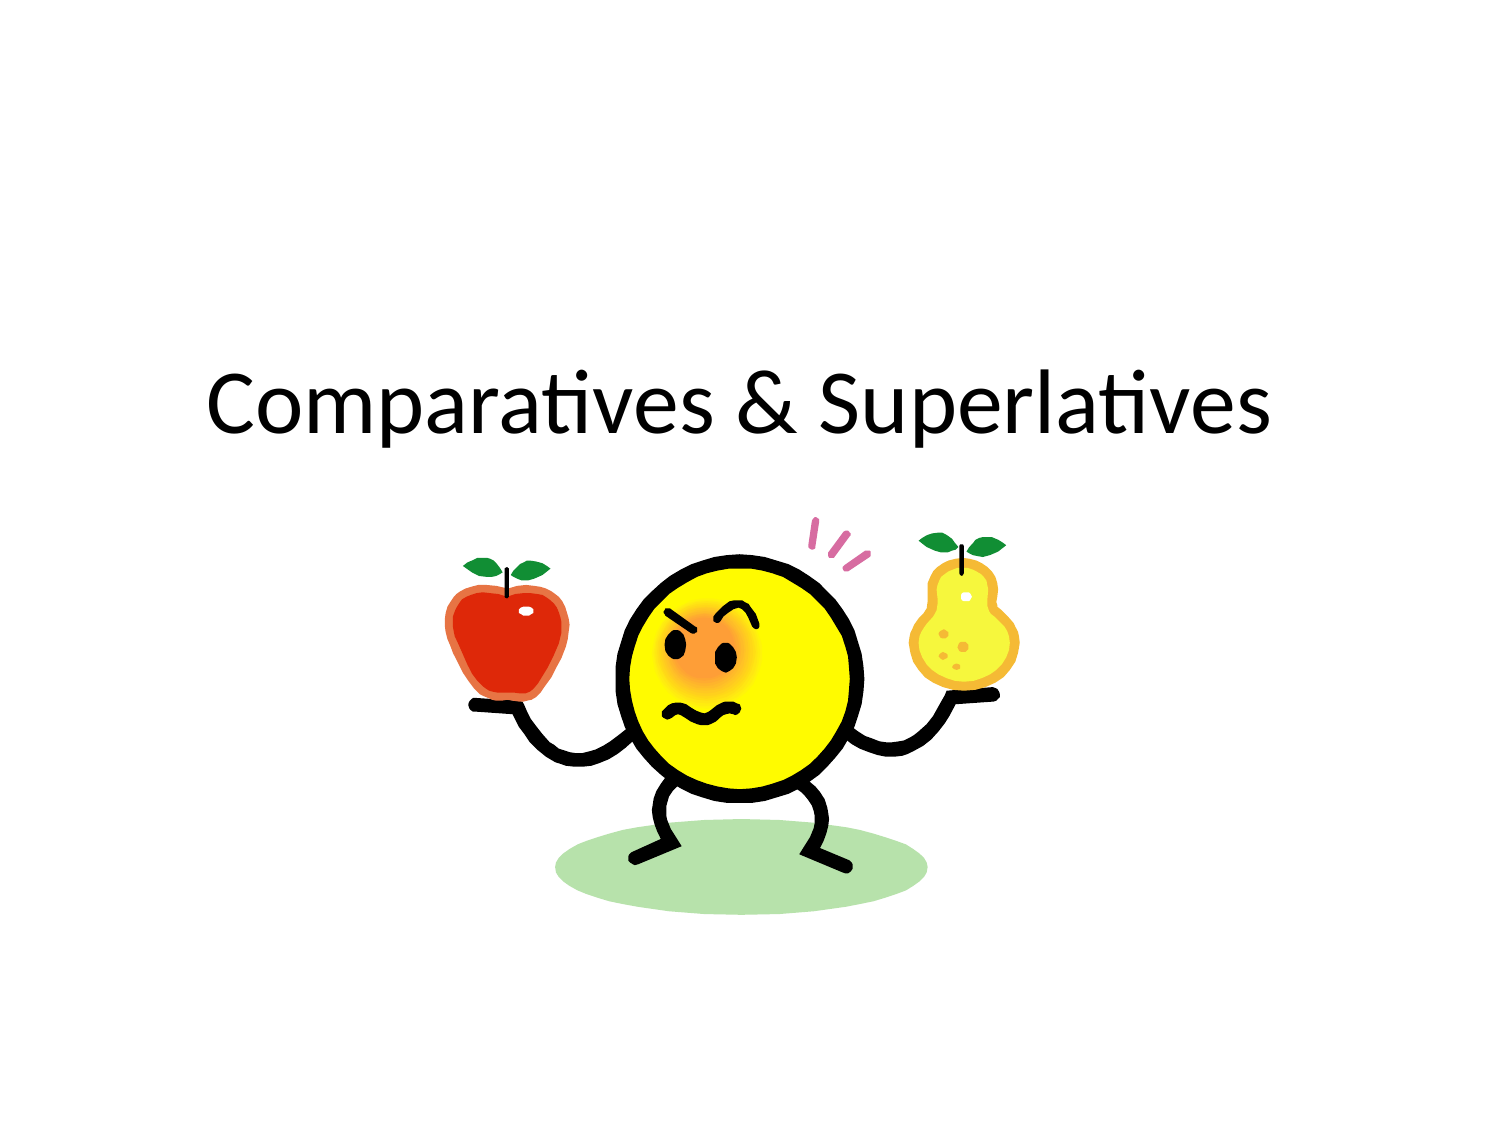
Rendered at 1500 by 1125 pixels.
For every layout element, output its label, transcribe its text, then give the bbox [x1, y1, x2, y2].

picture [442, 515, 1022, 917]
text_box Comparatives & Superlatives [64, 302, 1415, 491]
